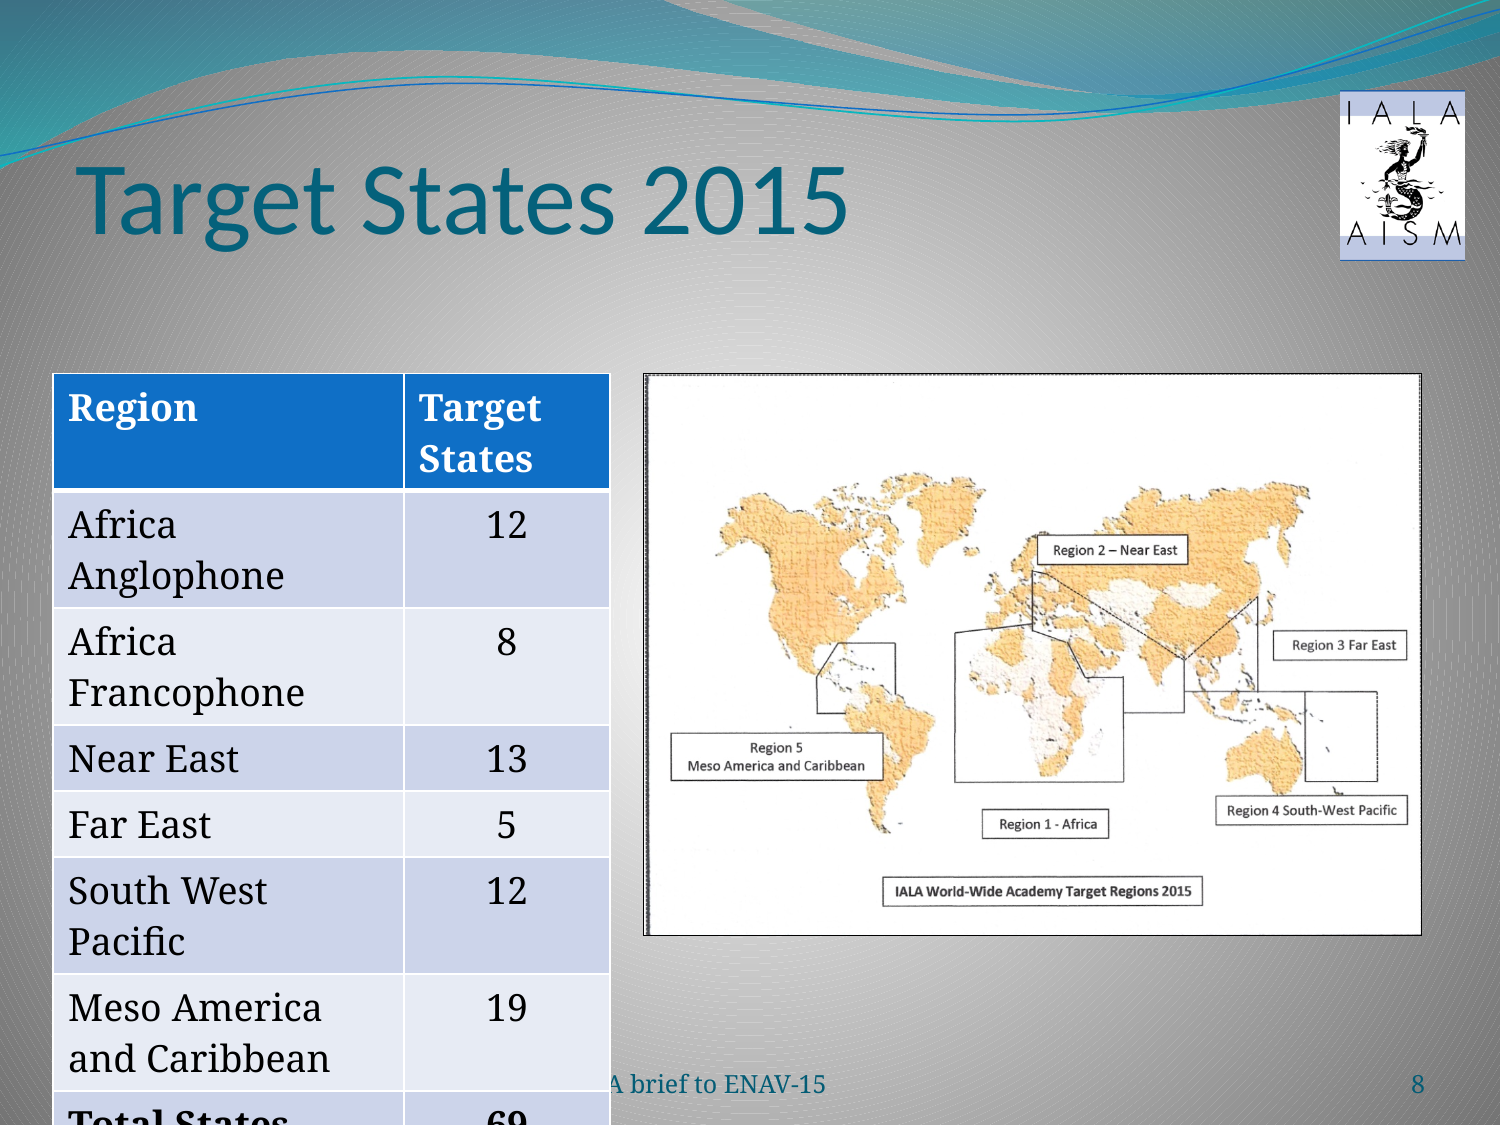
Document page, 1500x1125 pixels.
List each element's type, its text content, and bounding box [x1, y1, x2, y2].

table_cell Africa Anglophone [54, 493, 403, 607]
table_header Target States [405, 374, 609, 488]
table_cell Far East [54, 792, 403, 856]
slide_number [75, 1042, 425, 1103]
table_cell 8 [405, 609, 609, 724]
picture [1319, 374, 1421, 935]
table_cell Total States [54, 1092, 403, 1125]
slide_number 8 [1299, 1042, 1425, 1103]
table_cell 5 [405, 792, 609, 856]
picture [644, 374, 746, 935]
table_cell 19 [405, 975, 609, 1090]
table_cell 12 [405, 493, 609, 607]
table_cell South West Pacific [54, 858, 403, 973]
table_header Region [54, 374, 403, 488]
table_cell 69 [405, 1092, 609, 1125]
table_cell Meso America and Caribbean [54, 975, 403, 1090]
table_cell 12 [405, 858, 609, 973]
title Target States 2015 [75, 101, 1425, 256]
table_cell Africa Francophone [54, 609, 403, 724]
table_cell Near East [54, 726, 403, 790]
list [751, 265, 1314, 1044]
picture [1340, 90, 1465, 261]
table_cell 13 [405, 726, 609, 790]
footer The IALA WWA brief to ENAV-15 [437, 1042, 988, 1103]
